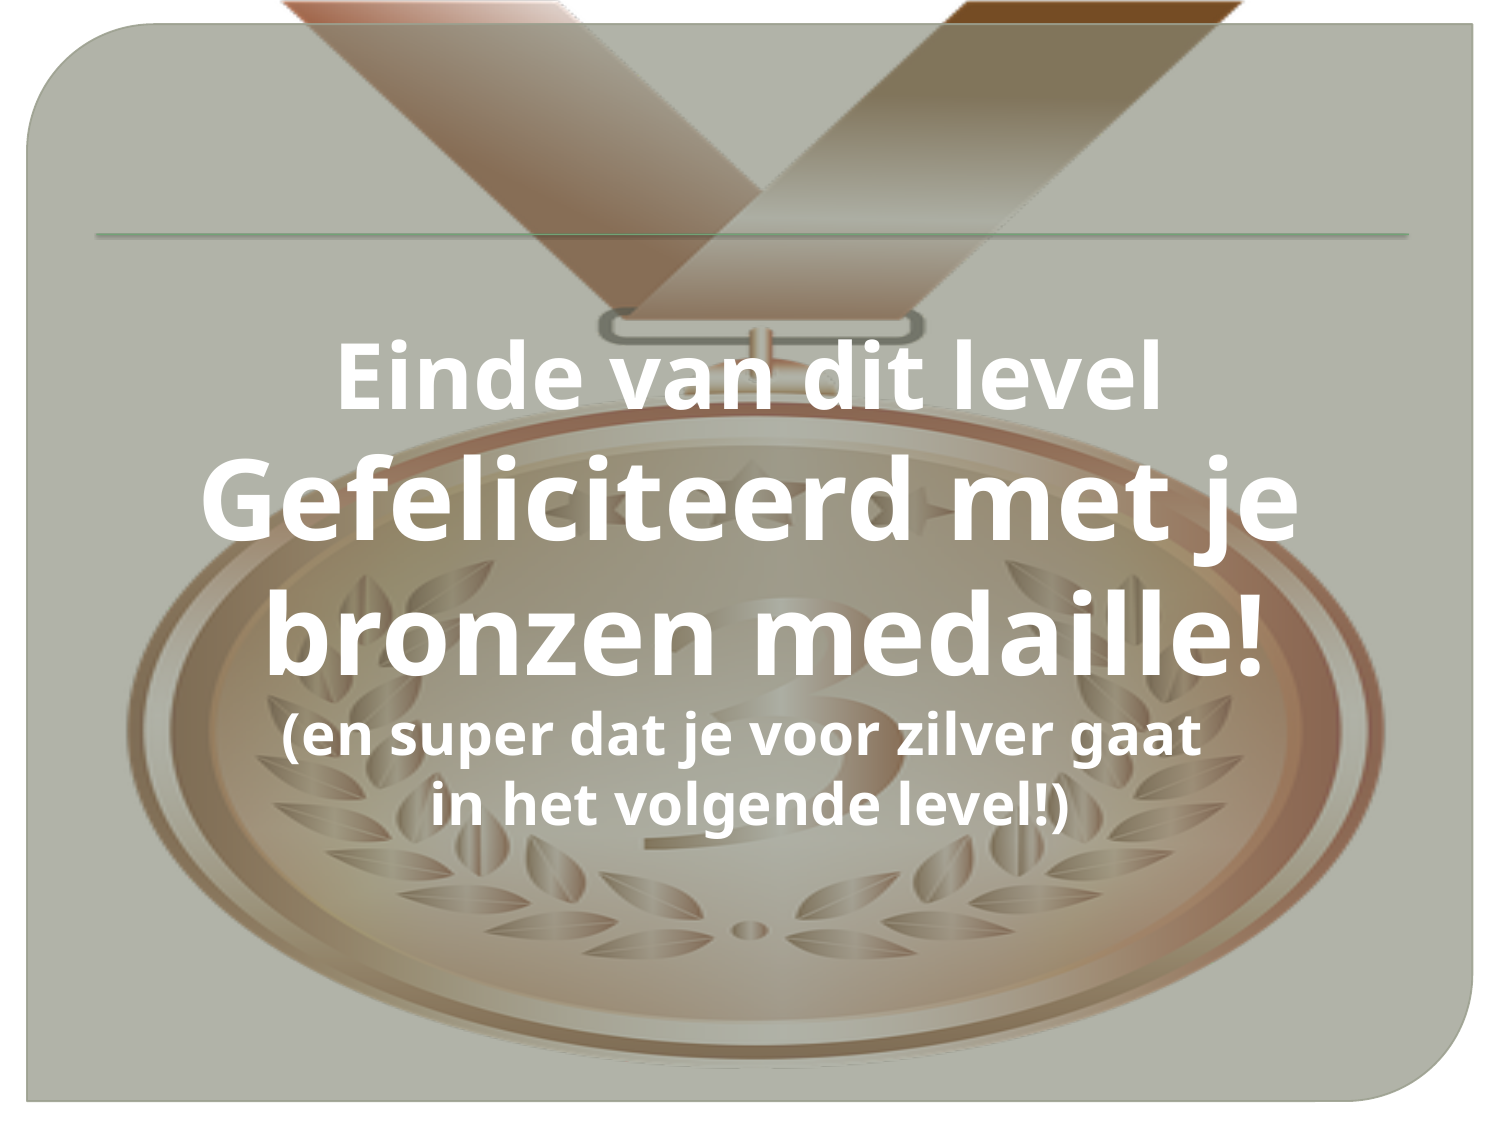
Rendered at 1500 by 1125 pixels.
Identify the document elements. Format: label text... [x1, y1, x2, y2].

list Einde van dit level Gefeliciteerd met je bronzen medaille! (en super dat je voor zilver gaat in het volgende level!) [75, 90, 1425, 1125]
picture [0, 0, 1500, 1125]
